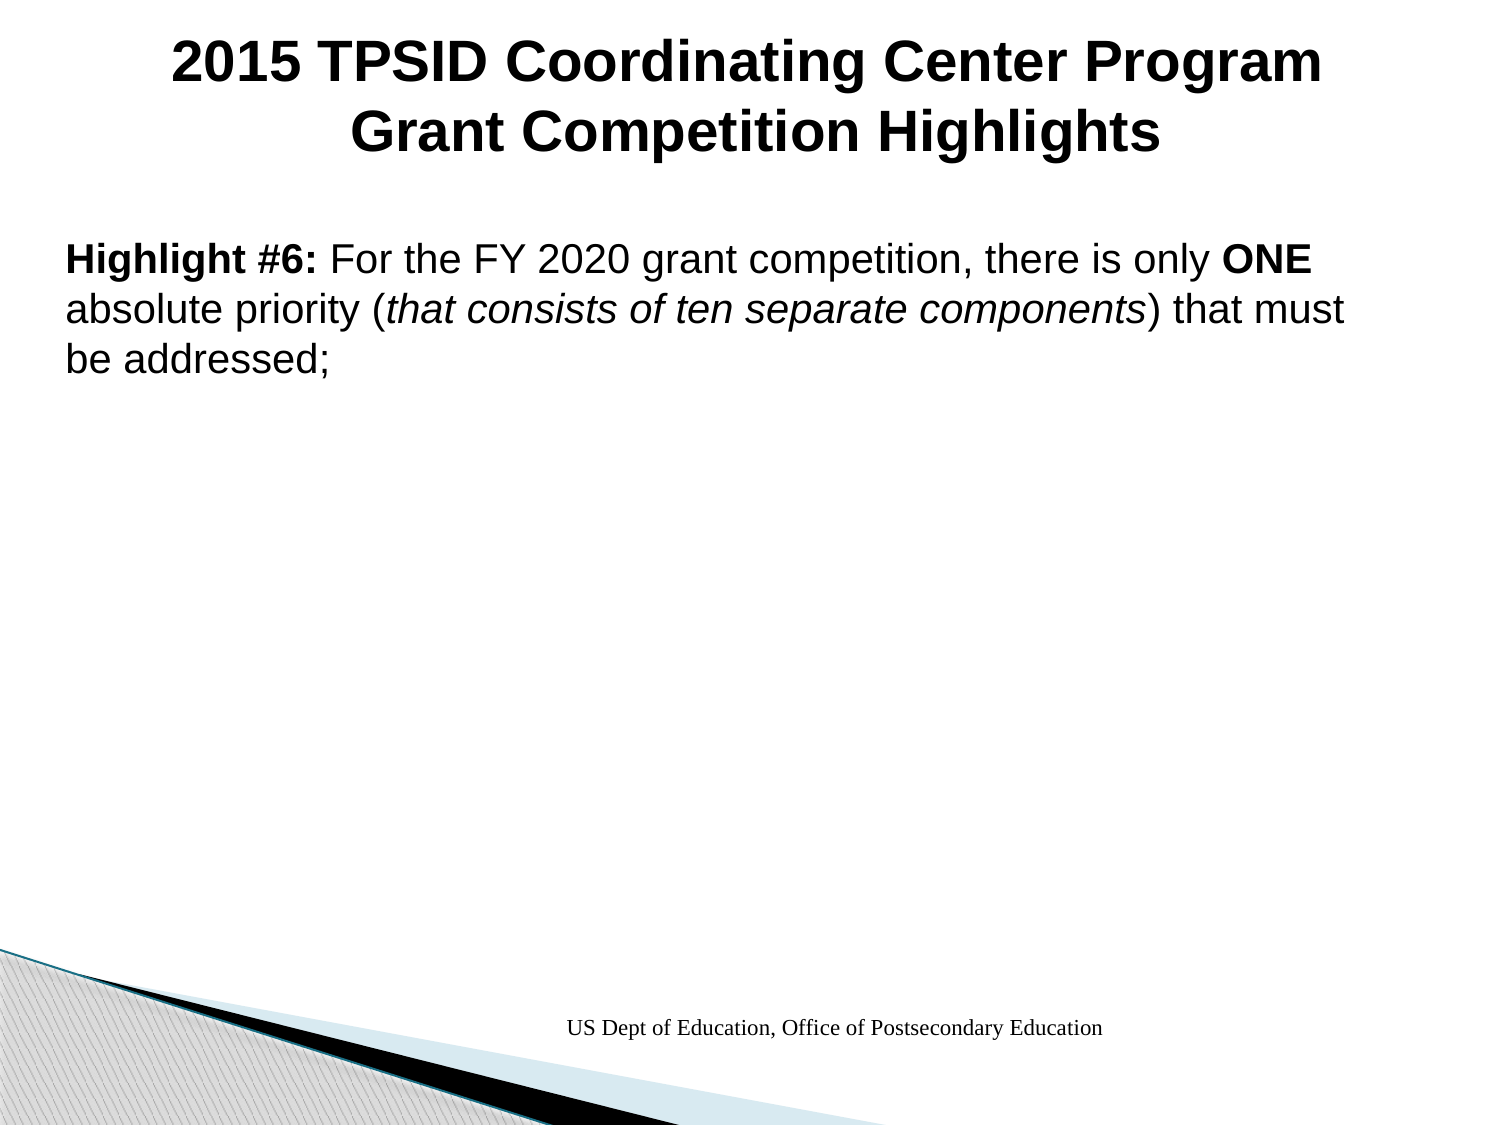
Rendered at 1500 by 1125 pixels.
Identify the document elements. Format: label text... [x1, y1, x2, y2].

text_box Highlight #6: For the FY 2020 grant competition, there is only ONE absolute priority (that consists of ten separate components) that must be addressed; [50, 224, 1371, 440]
title 2015 TPSID Coordinating Center Program Grant Competition Highlights [37, 16, 1475, 219]
footer US Dept of Education, Office of Postsecondary Education [549, 987, 1119, 1048]
